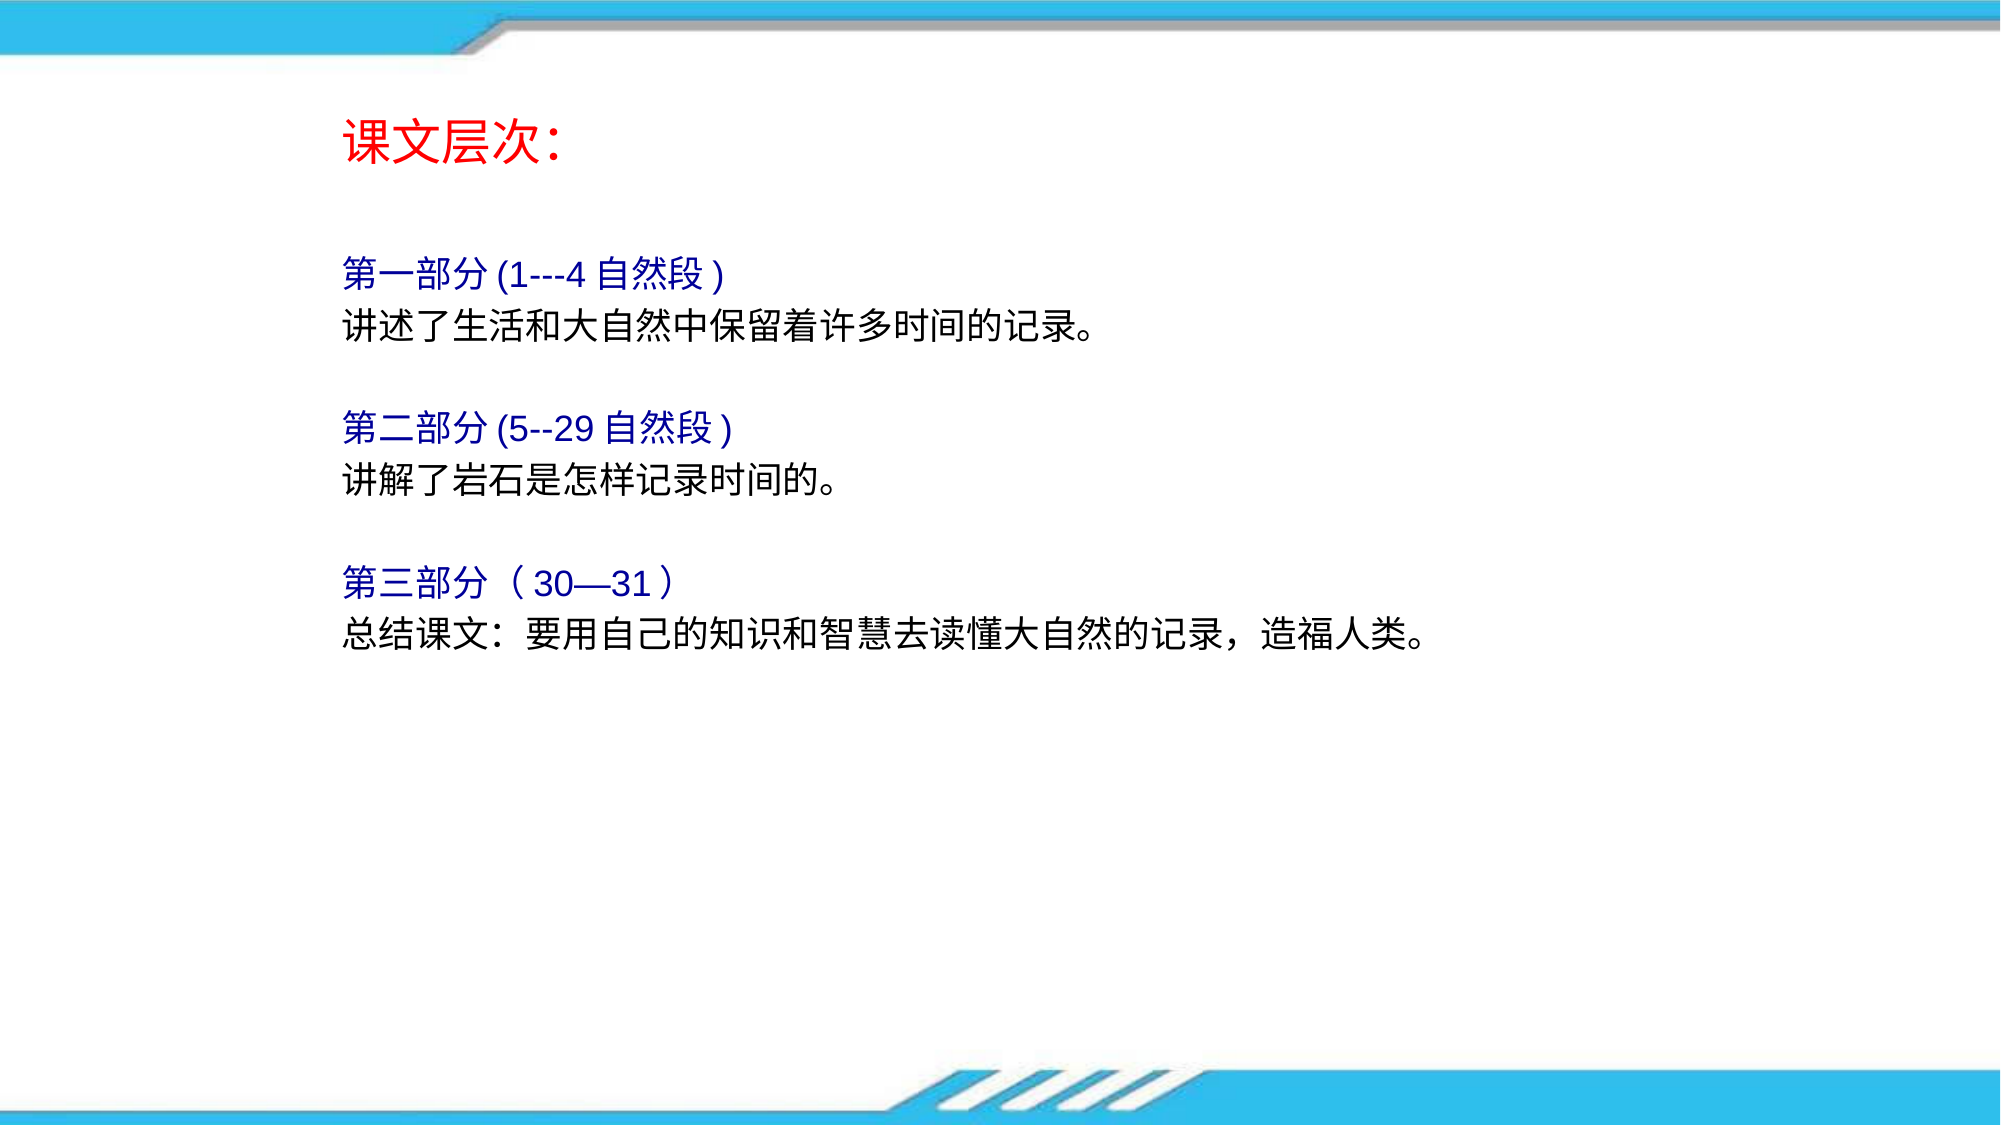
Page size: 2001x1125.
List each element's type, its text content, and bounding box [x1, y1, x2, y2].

picture [0, 0, 2001, 1125]
list 第一部分(1---4自然段) 讲述了生活和大自然中保留着许多时间的记录。 第二部分(5--29自然段) 讲解了岩石是怎样记录时间的。 第三部分（30—31） 总结课文：要用自己的知识和智慧去读懂大自然的记录，造福人类。 [326, 243, 1674, 905]
title 课文层次： [326, 90, 1437, 192]
